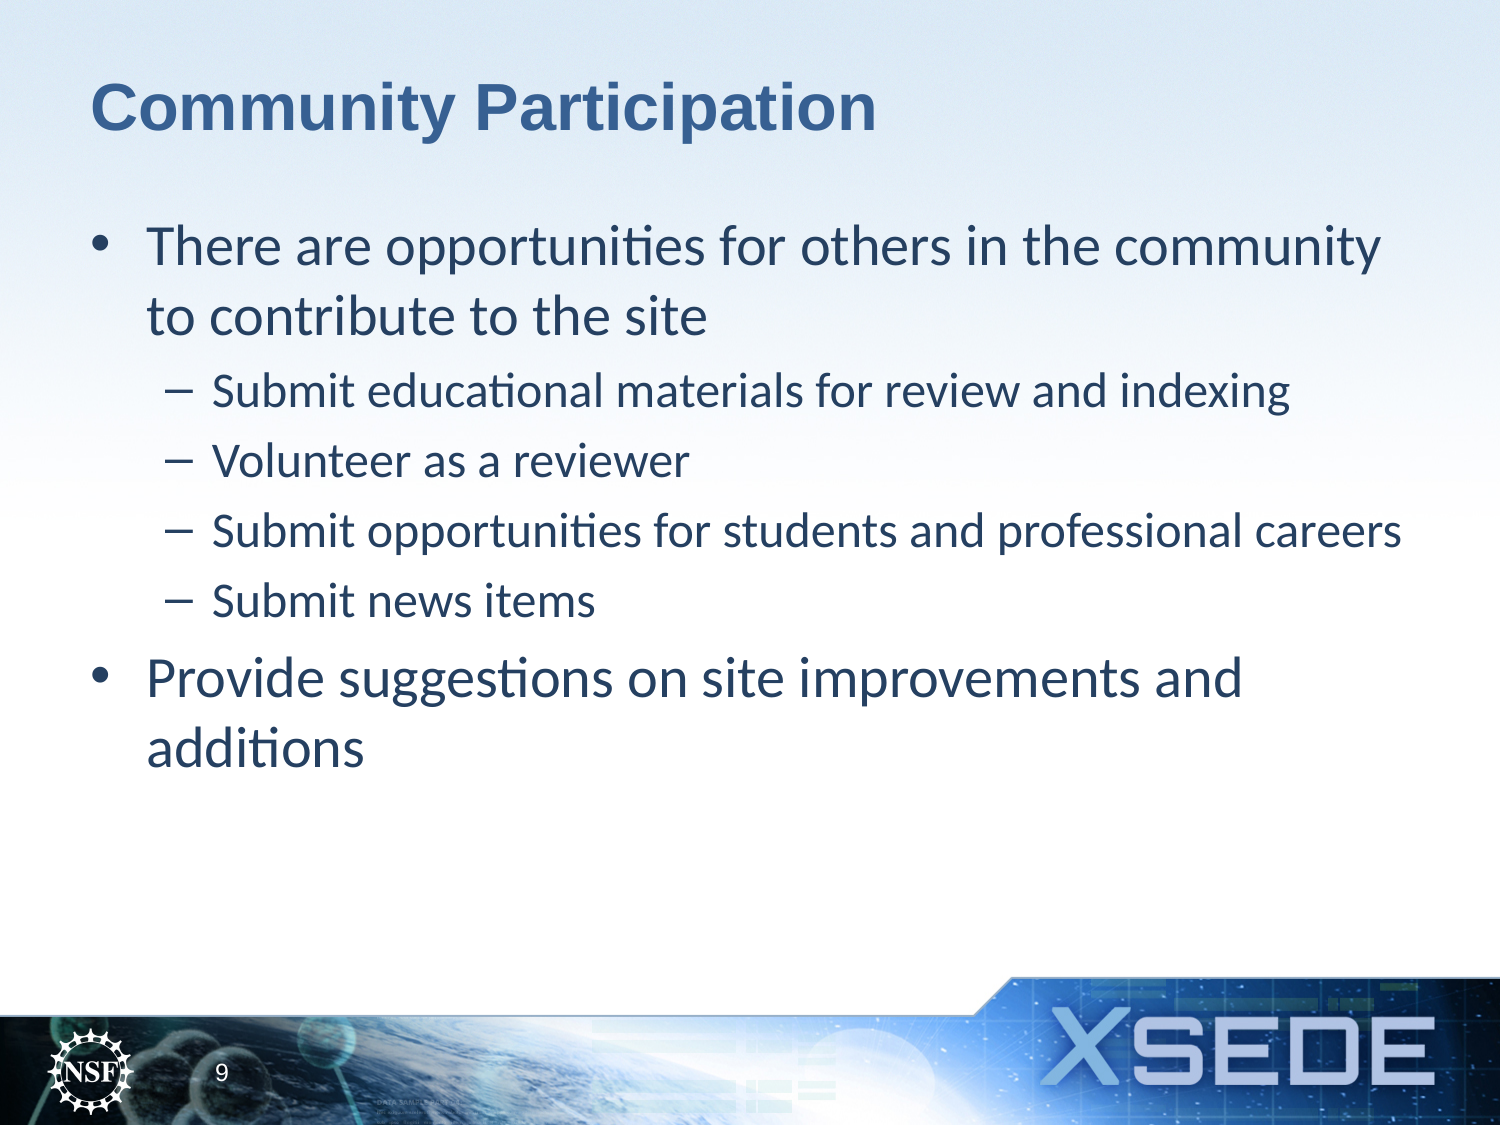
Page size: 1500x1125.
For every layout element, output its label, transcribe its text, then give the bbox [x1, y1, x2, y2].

title Community Participation [75, 45, 1425, 163]
slide_number 9 [200, 1041, 400, 1102]
picture [0, 0, 1500, 1125]
list There are opportunities for others in the community to contribute to the site Submit educational materials for review and indexing Volunteer as a reviewer Submit opportunities for students and professional careers Submit news items Provide suggestions on site improvements and additions [75, 200, 1425, 963]
